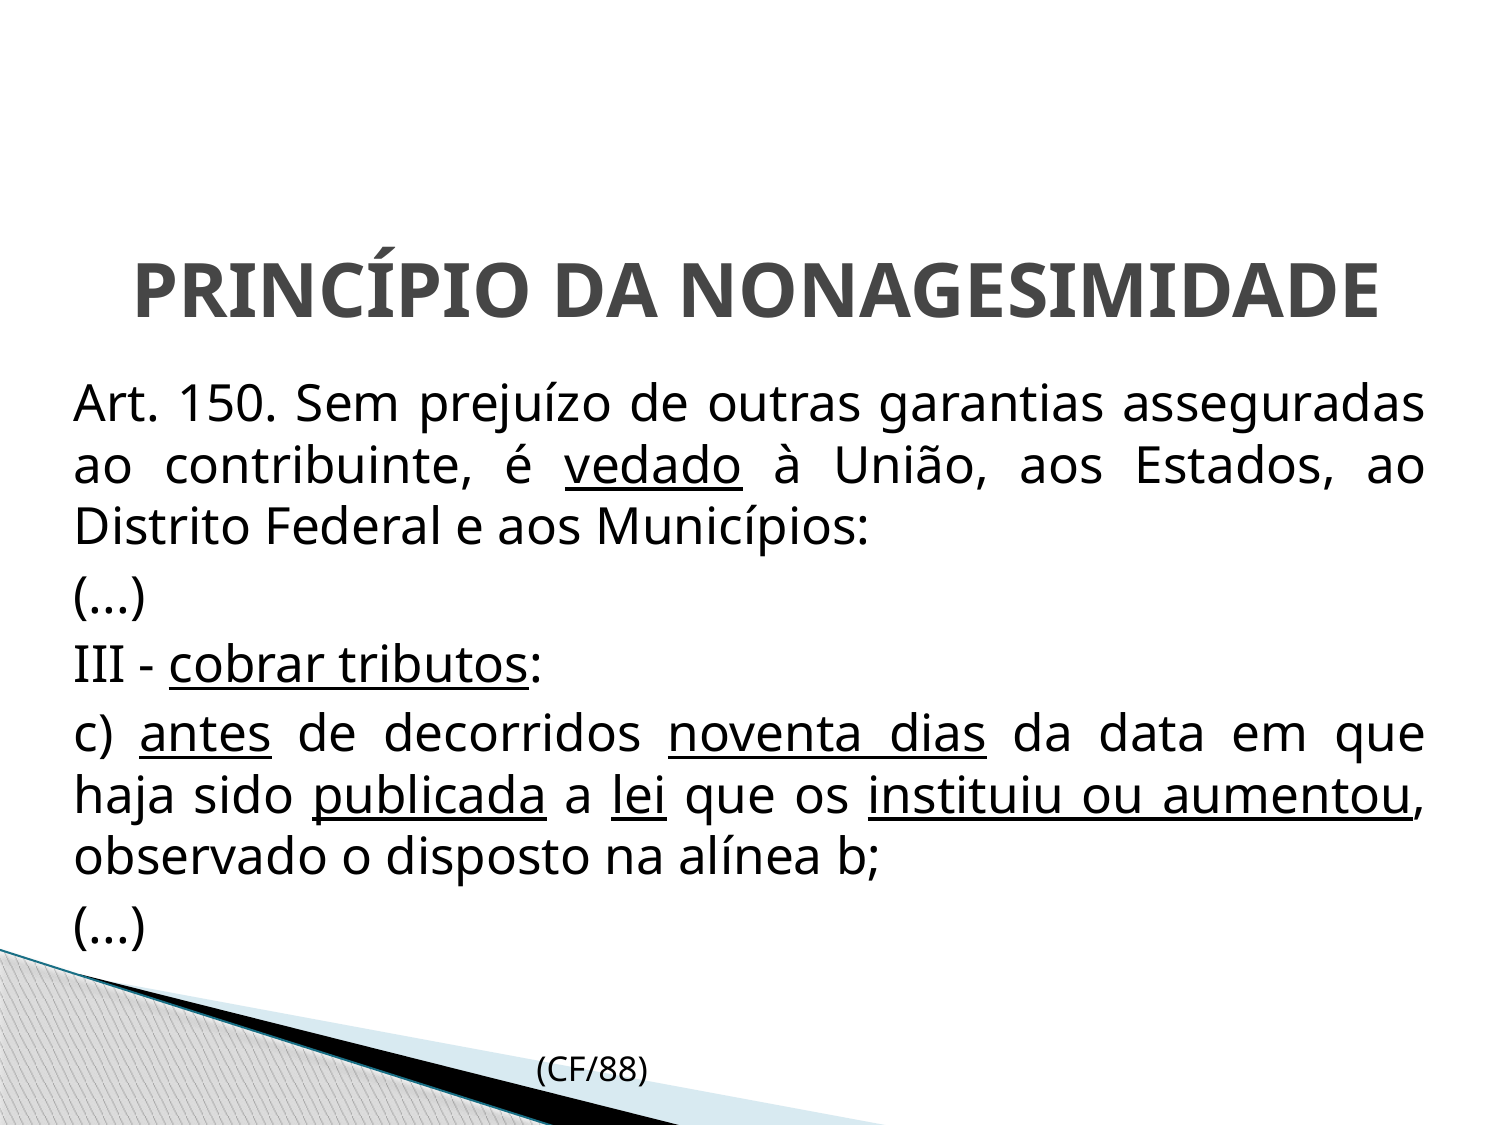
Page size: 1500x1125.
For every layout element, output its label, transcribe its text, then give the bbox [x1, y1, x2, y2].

title PRINCÍPIO DA NONAGESIMIDADE [82, 199, 1432, 363]
list Art. 150. Sem prejuízo de outras garantias asseguradas ao contribuinte, é vedado à União, aos Estados, ao Distrito Federal e aos Municípios: (...) III - cobrar tributos: c) antes de decorridos noventa dias da data em que haja sido publicada a lei que os instituiu ou aumentou, observado o disposto na alínea b; (...) (CF/88) [0, 363, 1442, 1102]
